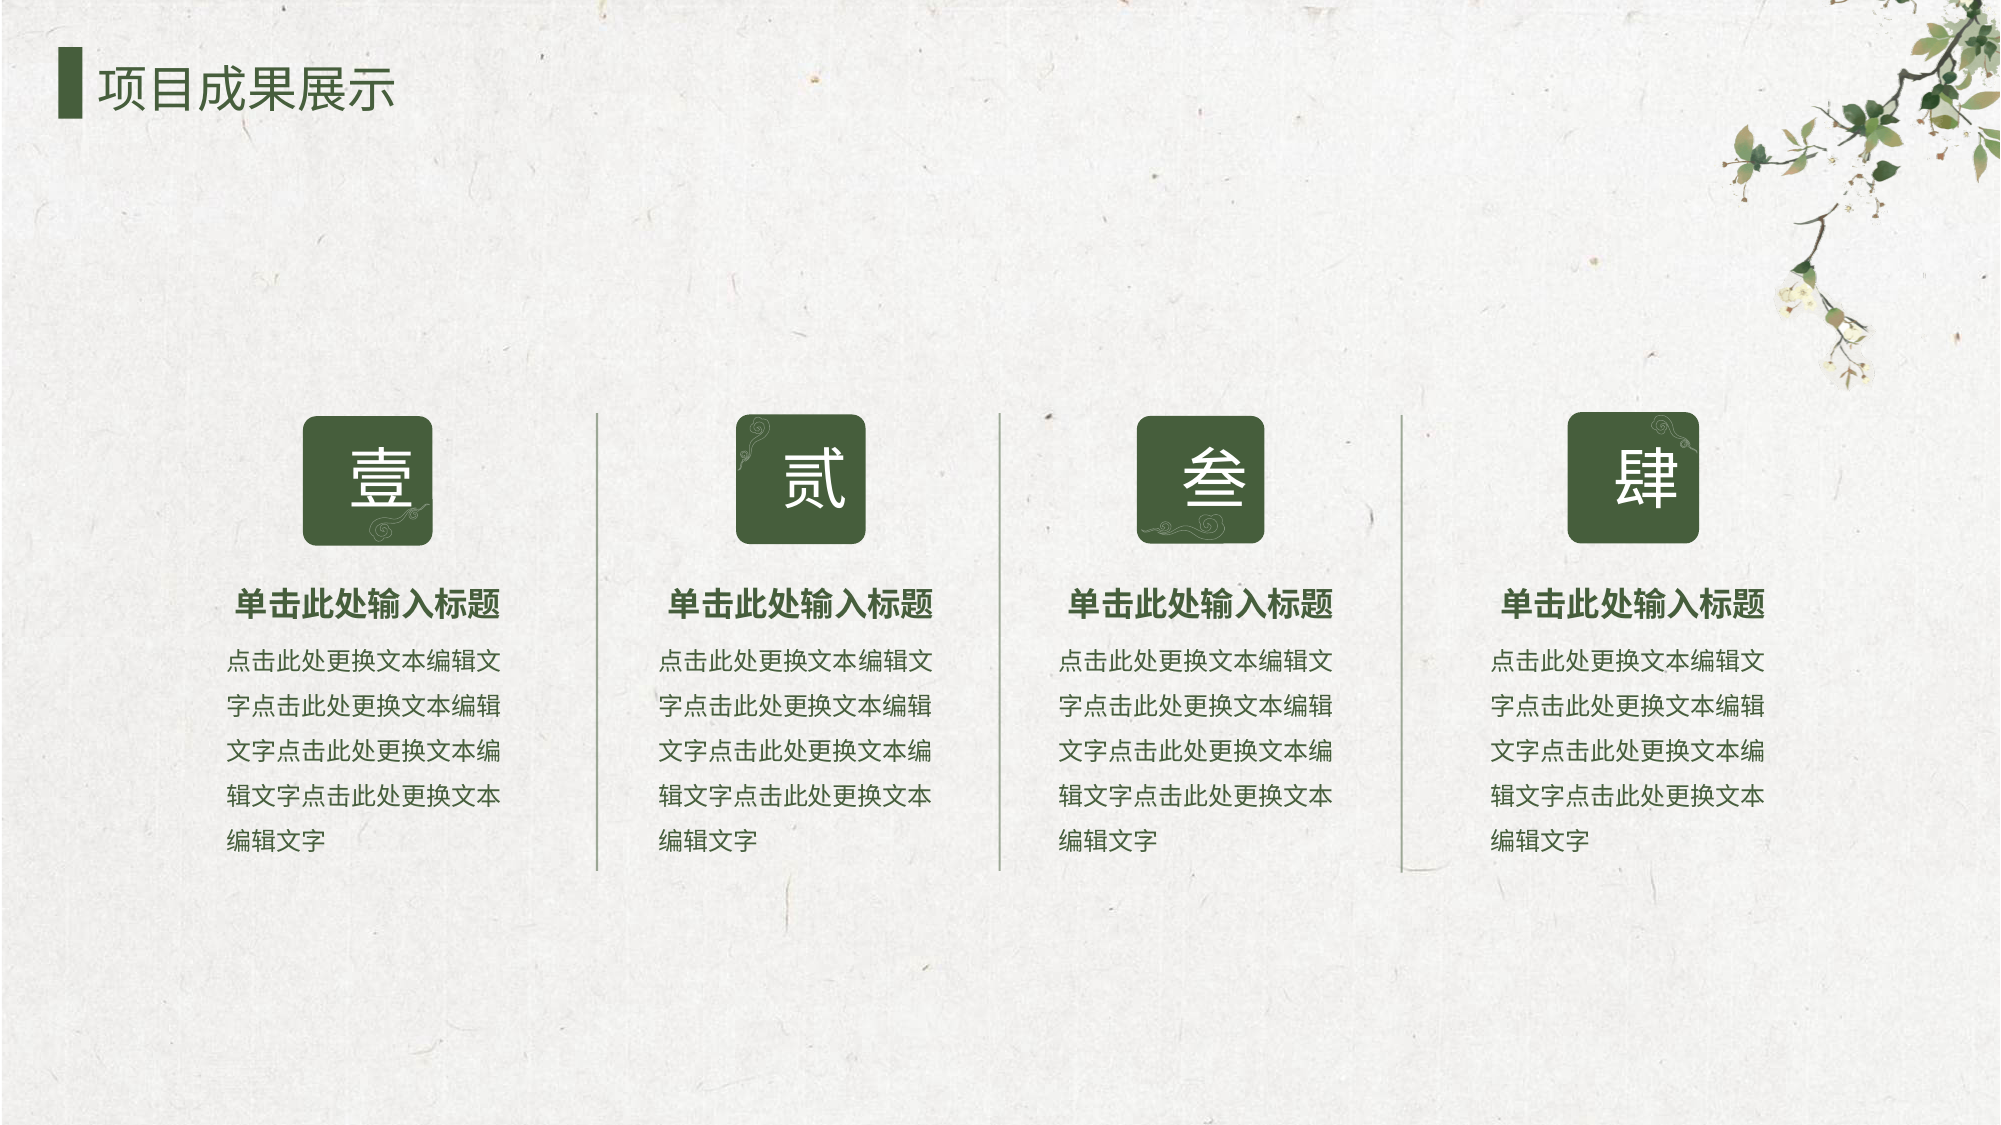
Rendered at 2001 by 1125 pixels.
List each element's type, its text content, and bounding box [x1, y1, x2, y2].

text_box 点击此处更换文本编辑文字点击此处更换文本编辑文字点击此处更换文本编辑文字点击此处更换文本编辑文字 [643, 623, 959, 863]
text_box [57, 46, 83, 120]
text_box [302, 416, 434, 546]
text_box 点击此处更换文本编辑文字点击此处更换文本编辑文字点击此处更换文本编辑文字点击此处更换文本编辑文字 [1043, 623, 1359, 863]
text_box 点击此处更换文本编辑文字点击此处更换文本编辑文字点击此处更换文本编辑文字点击此处更换文本编辑文字 [211, 623, 525, 863]
text_box 单击此处输入标题 [229, 575, 507, 624]
text_box 单击此处输入标题 [1062, 575, 1340, 624]
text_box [1136, 415, 1265, 544]
text_box 点击此处更换文本编辑文字点击此处更换文本编辑文字点击此处更换文本编辑文字点击此处更换文本编辑文字 [1475, 623, 1791, 863]
text_box 单击此处输入标题 [662, 575, 940, 624]
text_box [736, 414, 866, 544]
picture [1, 0, 2000, 1125]
text_box 项目成果展示 [82, 50, 569, 125]
text_box 单击此处输入标题 [1494, 575, 1772, 624]
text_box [1567, 412, 1703, 544]
